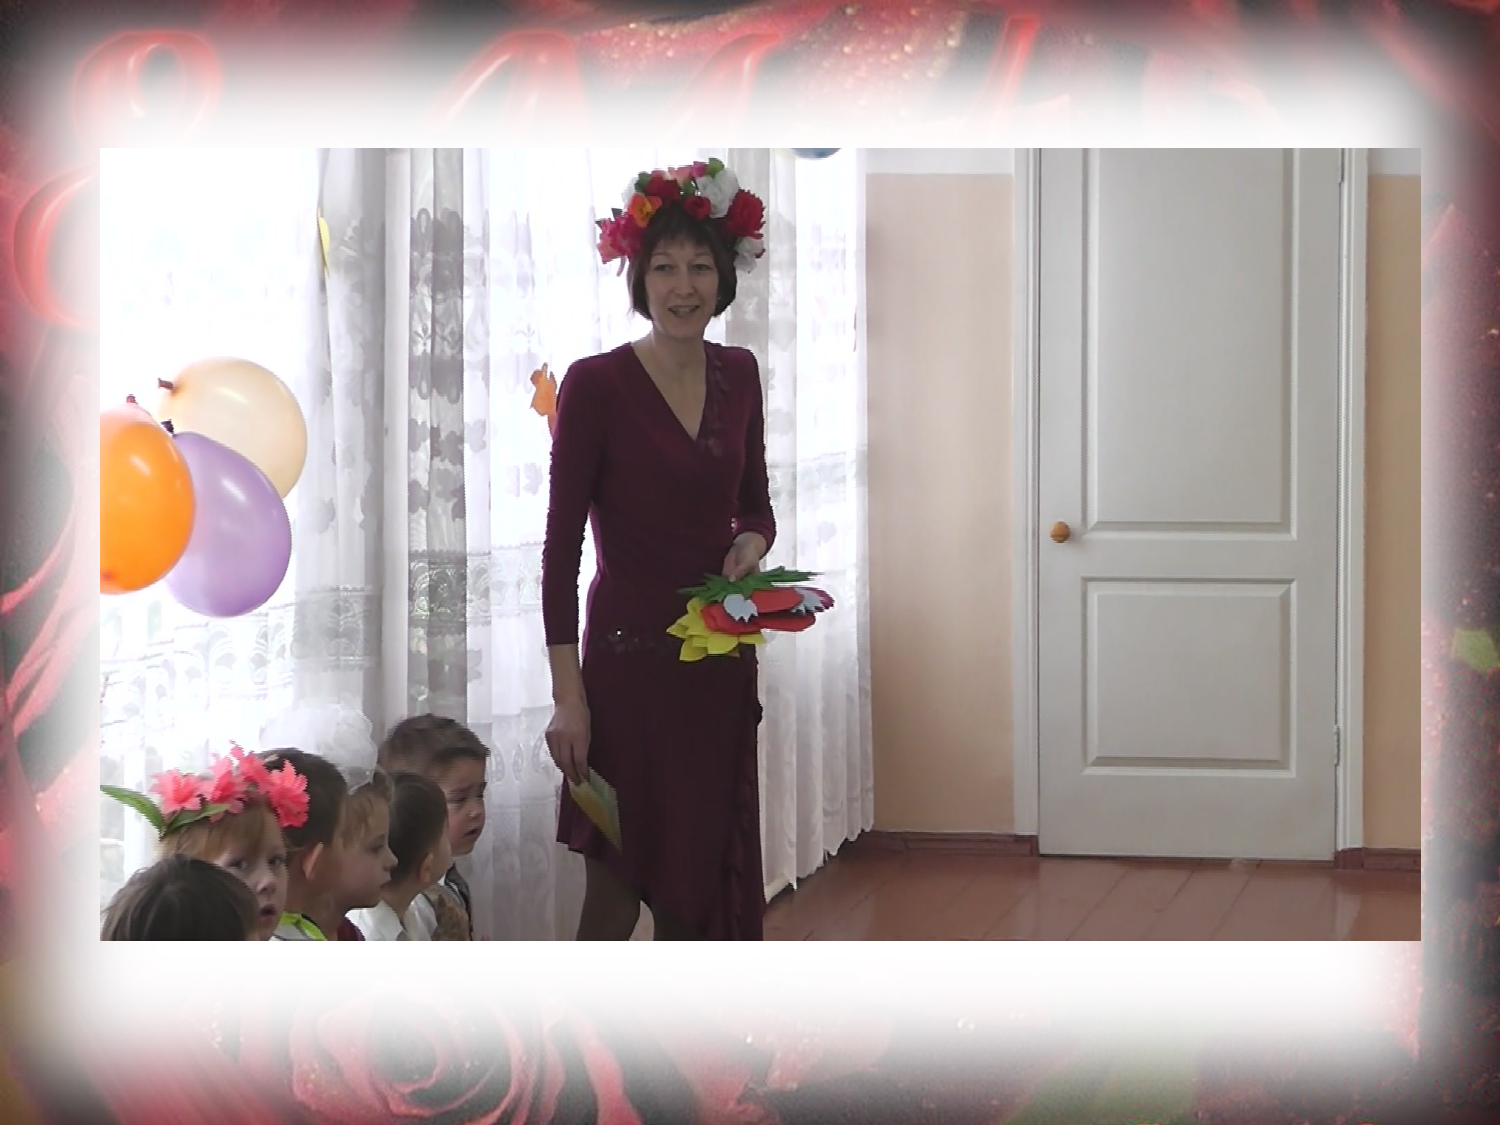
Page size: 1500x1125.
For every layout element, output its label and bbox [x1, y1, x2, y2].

list [100, 148, 1421, 941]
picture [0, 0, 1500, 1125]
